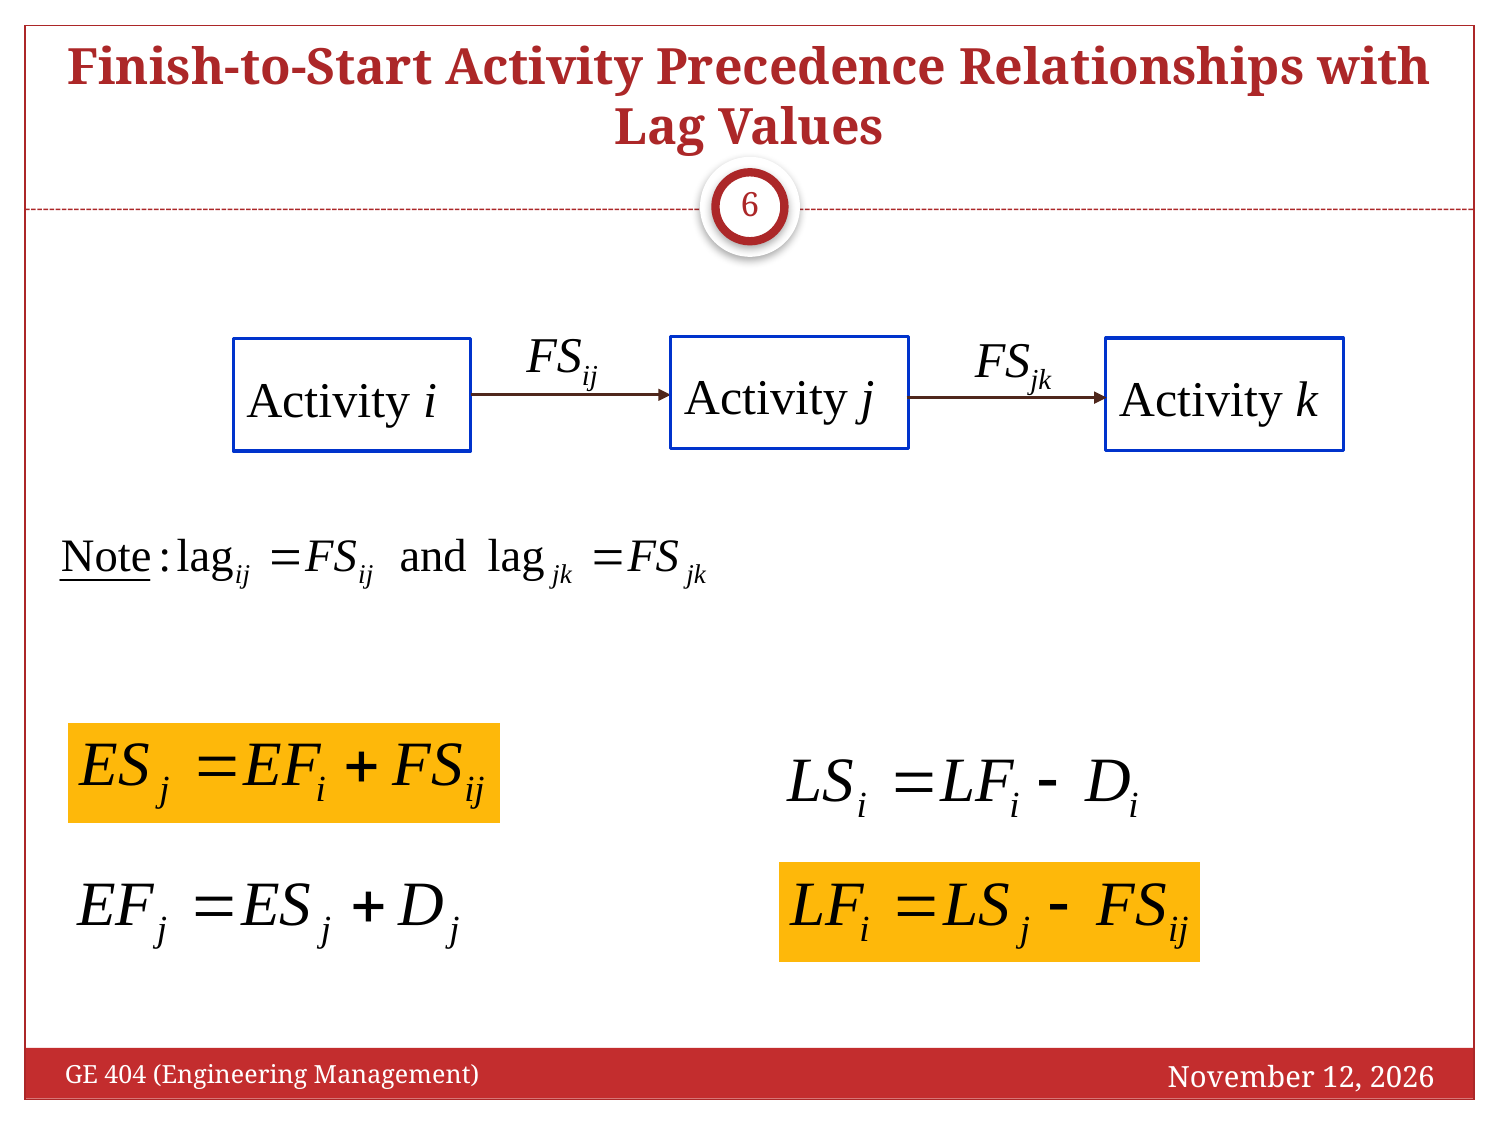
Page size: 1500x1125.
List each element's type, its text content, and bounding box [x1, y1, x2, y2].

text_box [67, 722, 500, 823]
slide_number 6 [712, 169, 788, 243]
title Finish-to-Start Activity Precedence Relationships with Lag Values [49, 37, 1450, 162]
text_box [65, 861, 471, 963]
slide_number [950, 1050, 1450, 1111]
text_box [51, 524, 717, 599]
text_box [775, 738, 1151, 834]
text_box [231, 315, 1344, 452]
footer GE 404 (Engineering Management) [50, 1051, 638, 1112]
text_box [778, 861, 1201, 963]
